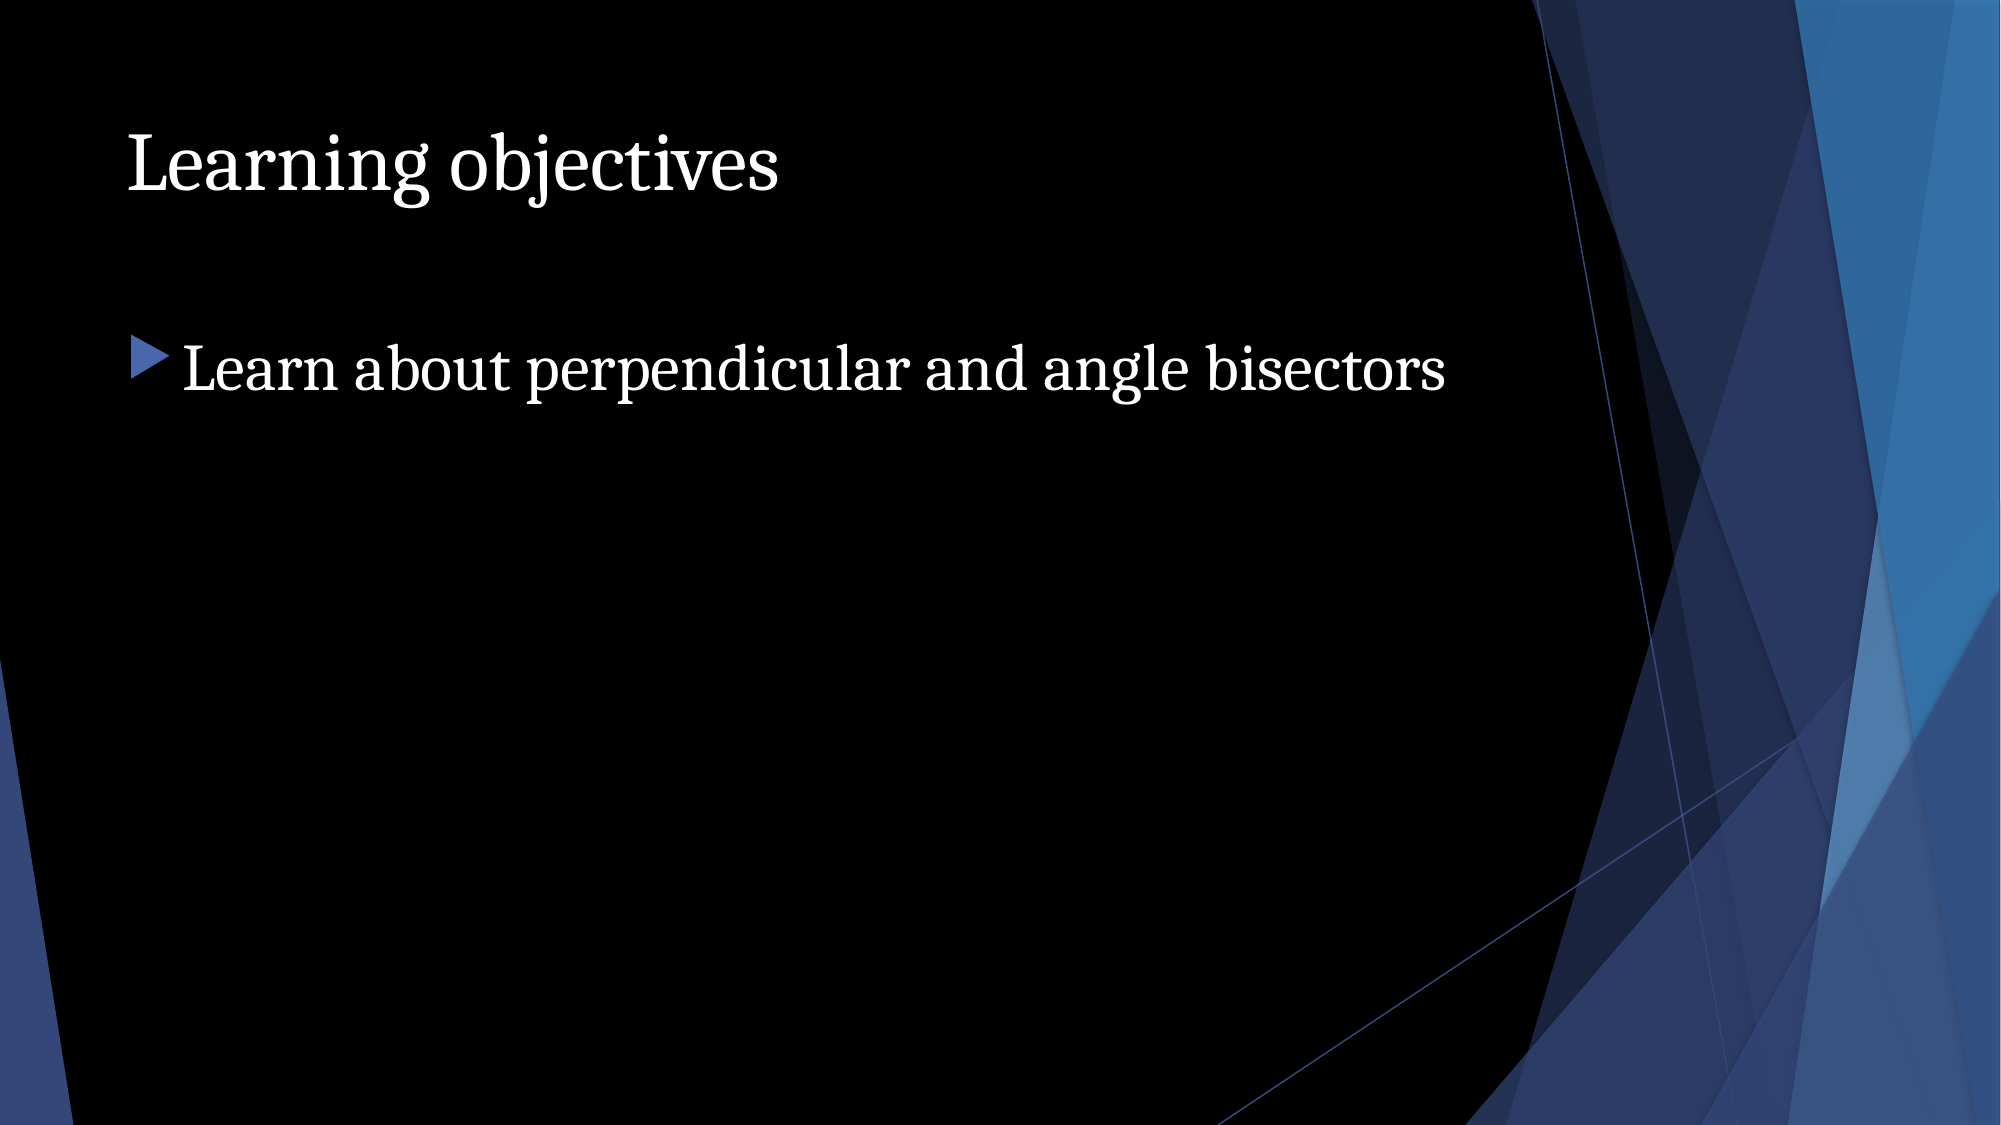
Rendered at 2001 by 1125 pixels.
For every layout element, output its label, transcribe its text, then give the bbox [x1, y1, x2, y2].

list Learn about perpendicular and angle bisectors [111, 316, 1522, 954]
title Learning objectives [111, 99, 1522, 316]
